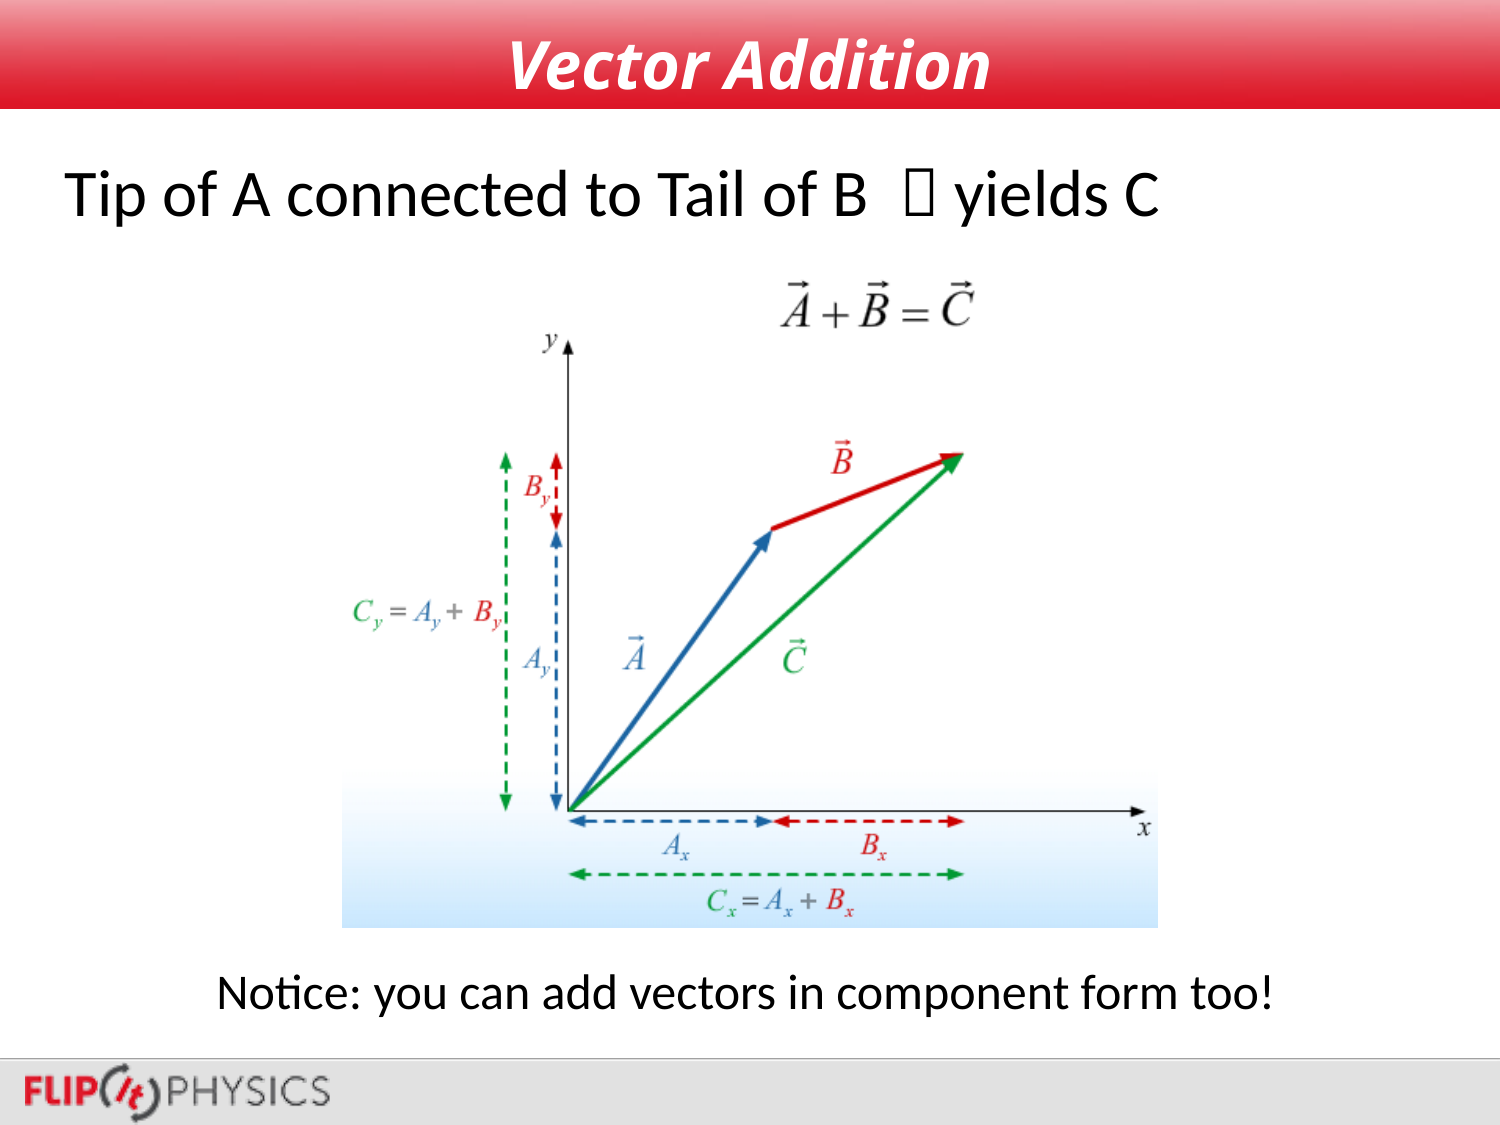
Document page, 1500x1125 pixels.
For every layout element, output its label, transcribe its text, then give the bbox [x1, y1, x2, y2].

picture [342, 272, 1158, 928]
picture [0, 0, 1500, 109]
picture [0, 1058, 1500, 1125]
text_box Notice: you can add vectors in component form too! [201, 952, 1291, 1028]
list Tip of A connected to Tail of B  yields C [50, 142, 1445, 1020]
title Vector Addition [75, 15, 1425, 91]
